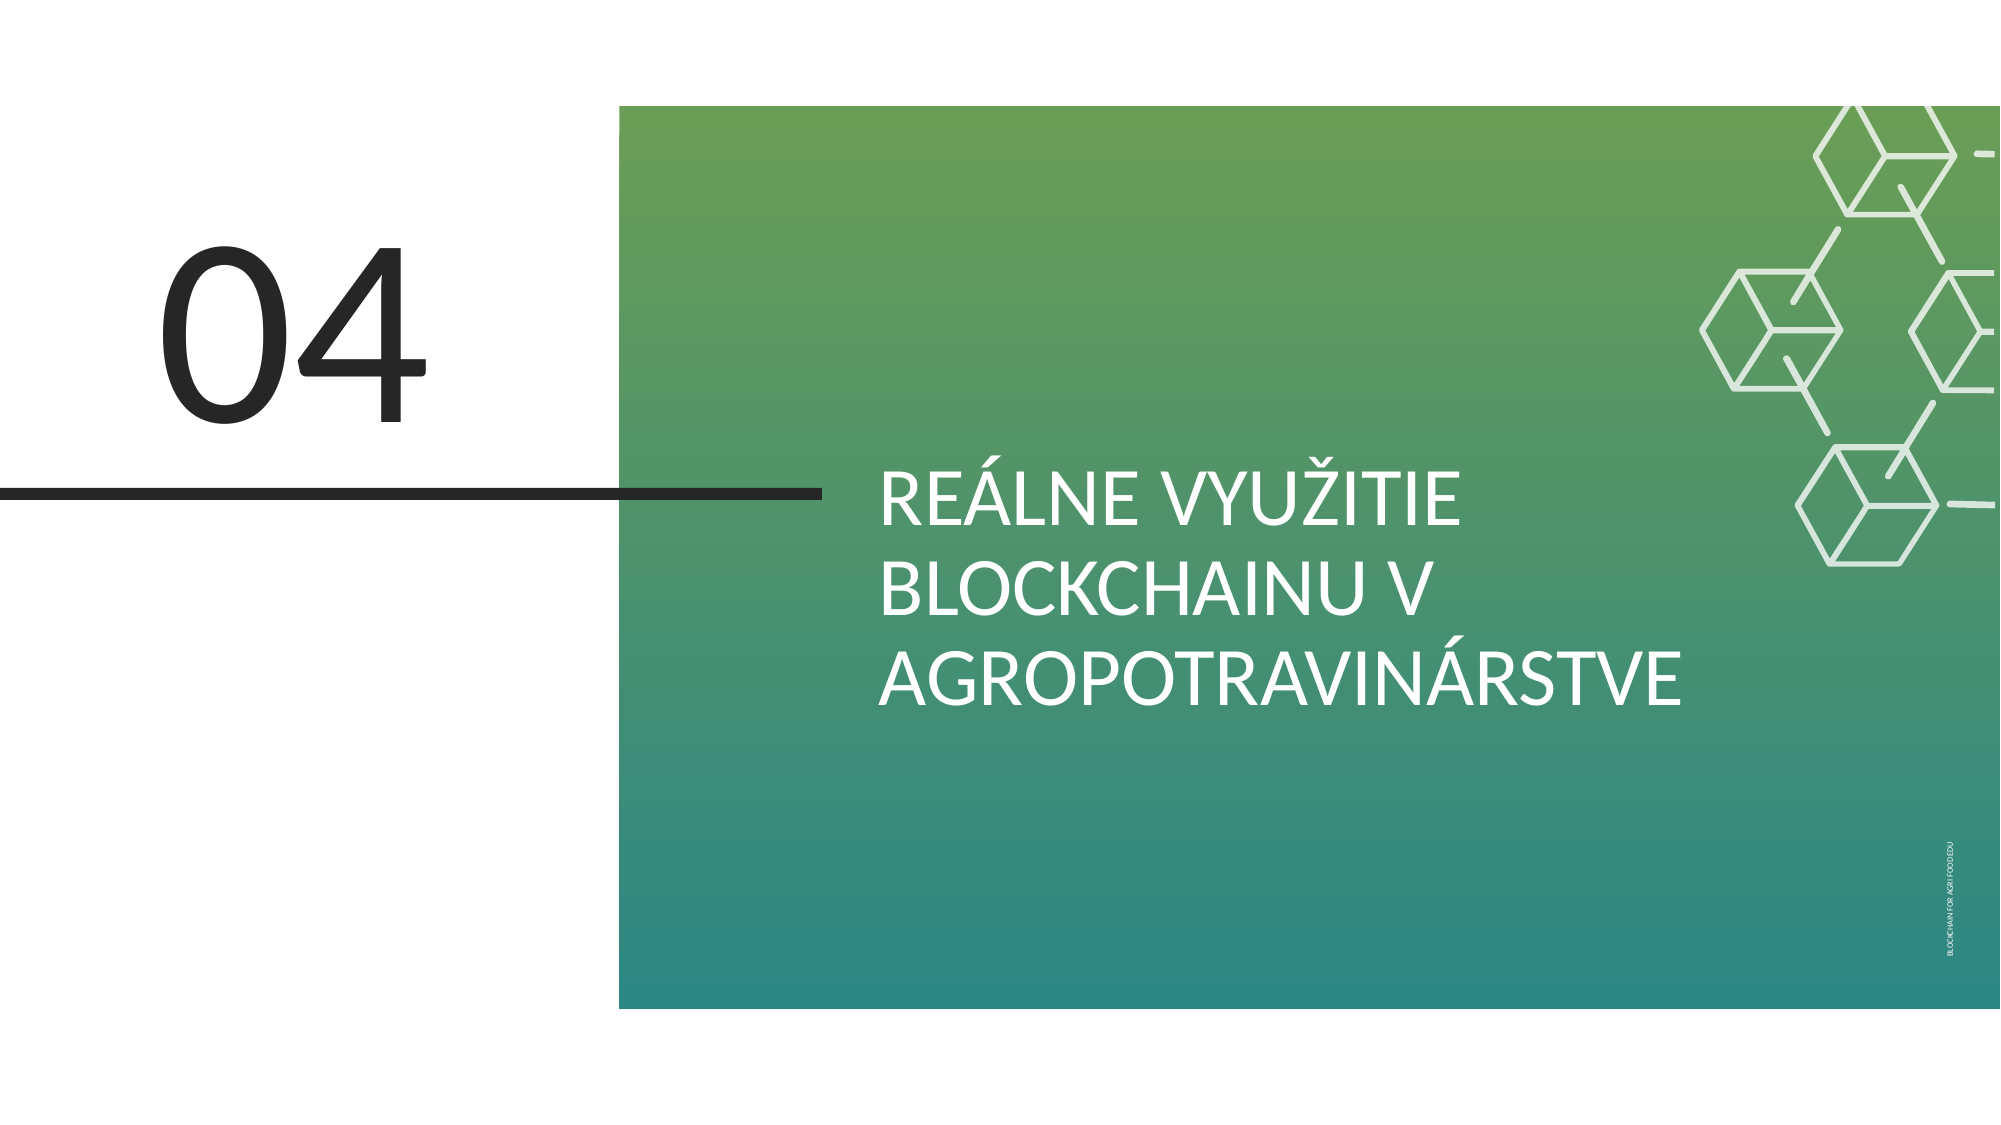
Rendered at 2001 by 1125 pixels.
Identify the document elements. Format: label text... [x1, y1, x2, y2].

list 04 [141, 180, 481, 277]
list REÁLNE VYUŽITIE BLOCKCHAINU V AGROPOTRAVINÁRSTVE [864, 446, 1753, 899]
